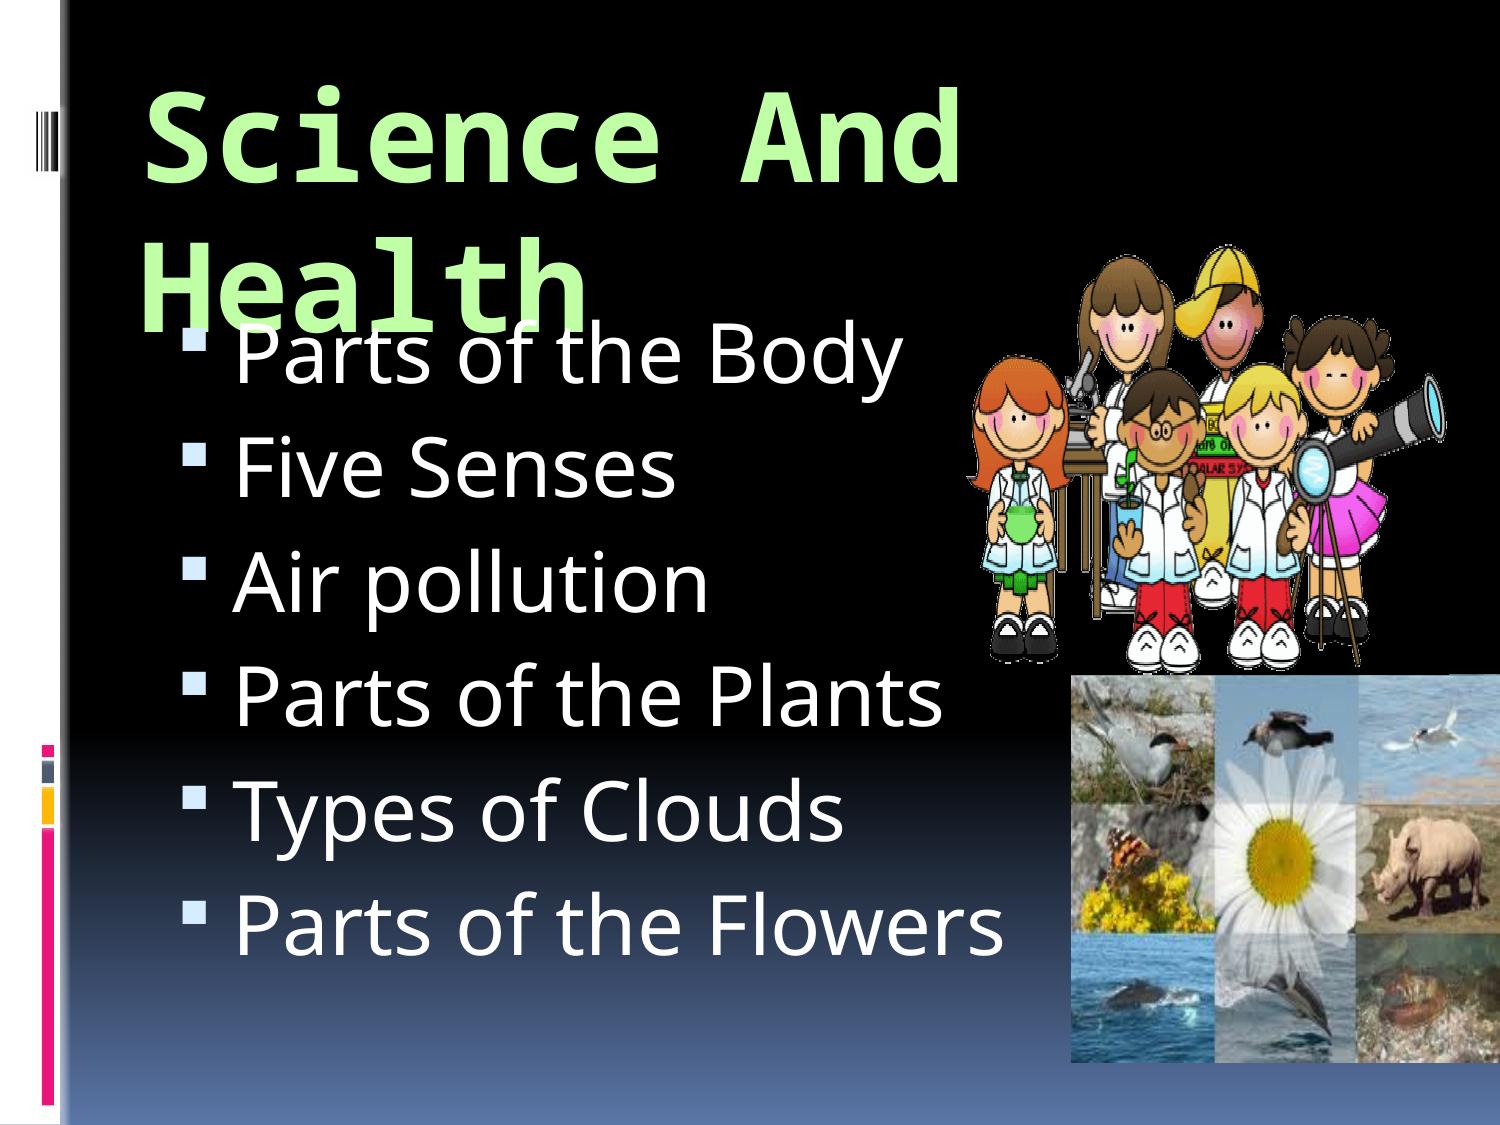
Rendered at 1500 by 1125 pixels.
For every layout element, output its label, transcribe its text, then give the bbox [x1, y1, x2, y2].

list Parts of the Body Five Senses Air pollution Parts of the Plants Types of Clouds Parts of the Flowers [150, 292, 1063, 1043]
picture [1071, 674, 1500, 1063]
title Science And Health [125, 50, 1400, 200]
picture [962, 233, 1449, 676]
